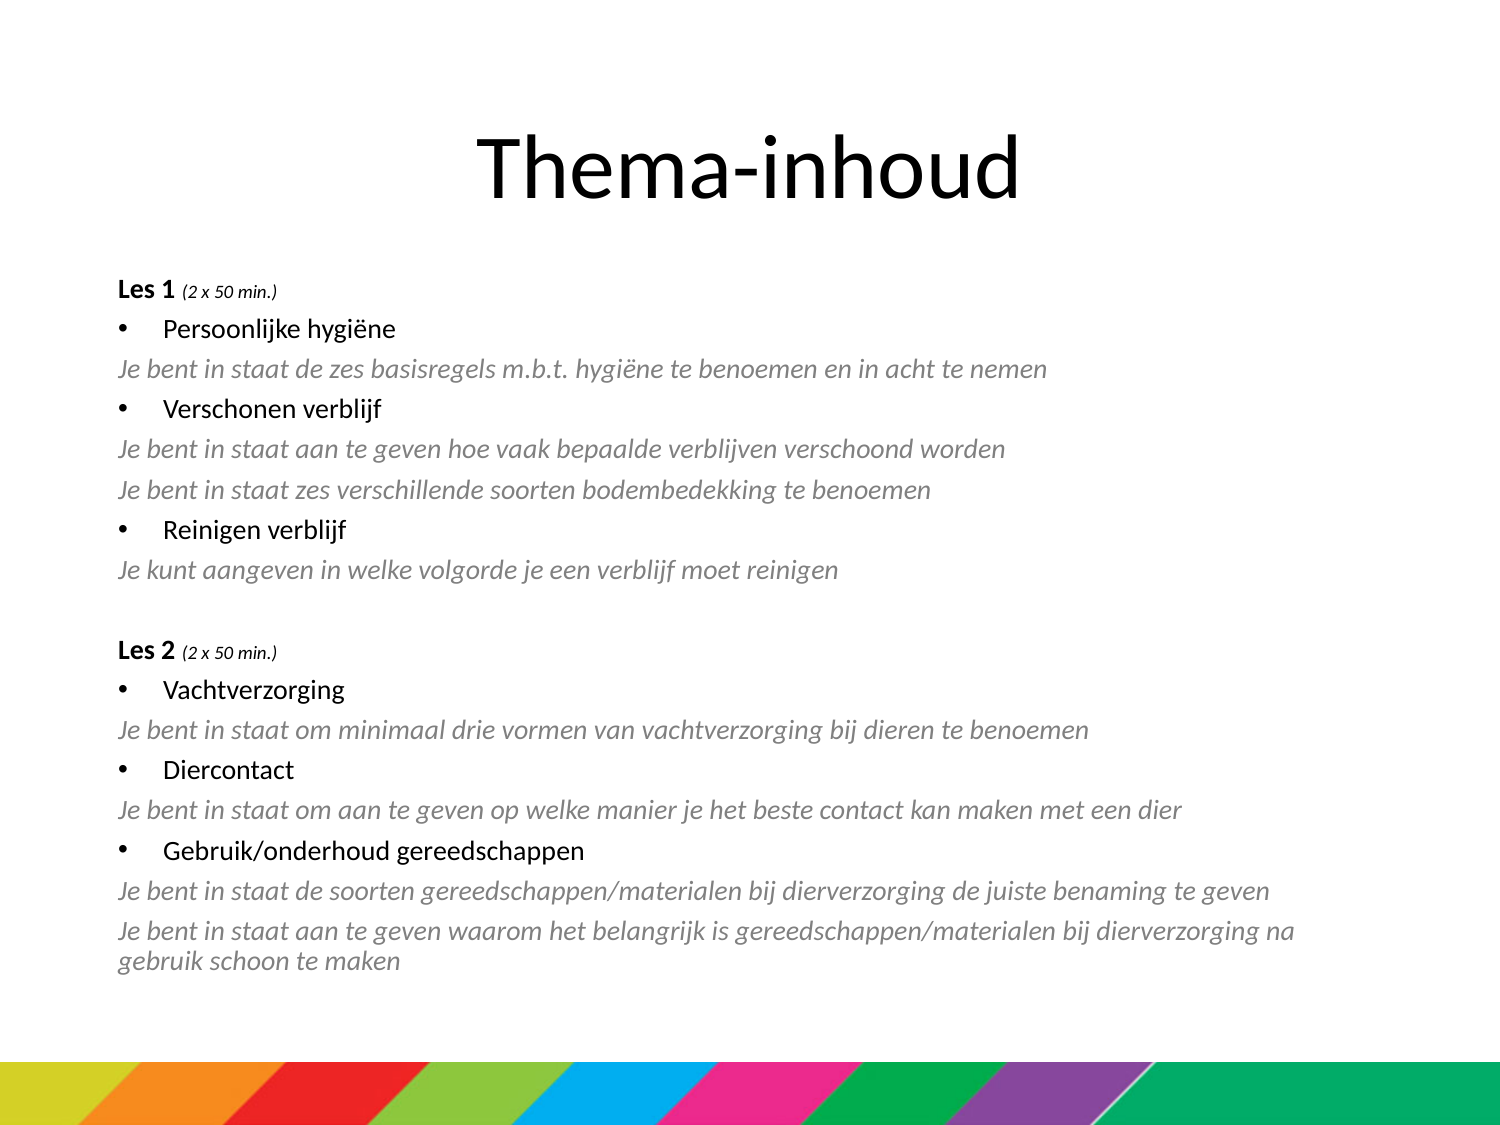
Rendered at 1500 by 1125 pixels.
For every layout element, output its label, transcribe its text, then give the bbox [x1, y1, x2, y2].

picture [0, 1062, 574, 1125]
list Les 1 (2 x 50 min.) Persoonlijke hygiëne Je bent in staat de zes basisregels m.b.t. hygiëne te benoemen en in acht te nemen Verschonen verblijf Je bent in staat aan te geven hoe vaak bepaalde verblijven verschoond worden Je bent in staat zes verschillende soorten bodembedekking te benoemen Reinigen verblijf Je kunt aangeven in welke volgorde je een verblijf moet reinigen Les 2 (2 x 50 min.) Vachtverzorging Je bent in staat om minimaal drie vormen van vachtverzorging bij dieren te benoemen Diercontact Je bent in staat om aan te geven op welke manier je het beste contact kan maken met een dier Gebruik/onderhoud gereedschappen Je bent in staat de soorten gereedschappen/materialen bij dierverzorging de juiste benaming te geven Je bent in staat aan te geven waarom het belangrijk is gereedschappen/materialen bij dierverzorging na gebruik schoon te maken [103, 223, 1397, 999]
title Thema-inhoud [103, 59, 1397, 223]
picture [656, 1062, 1500, 1125]
